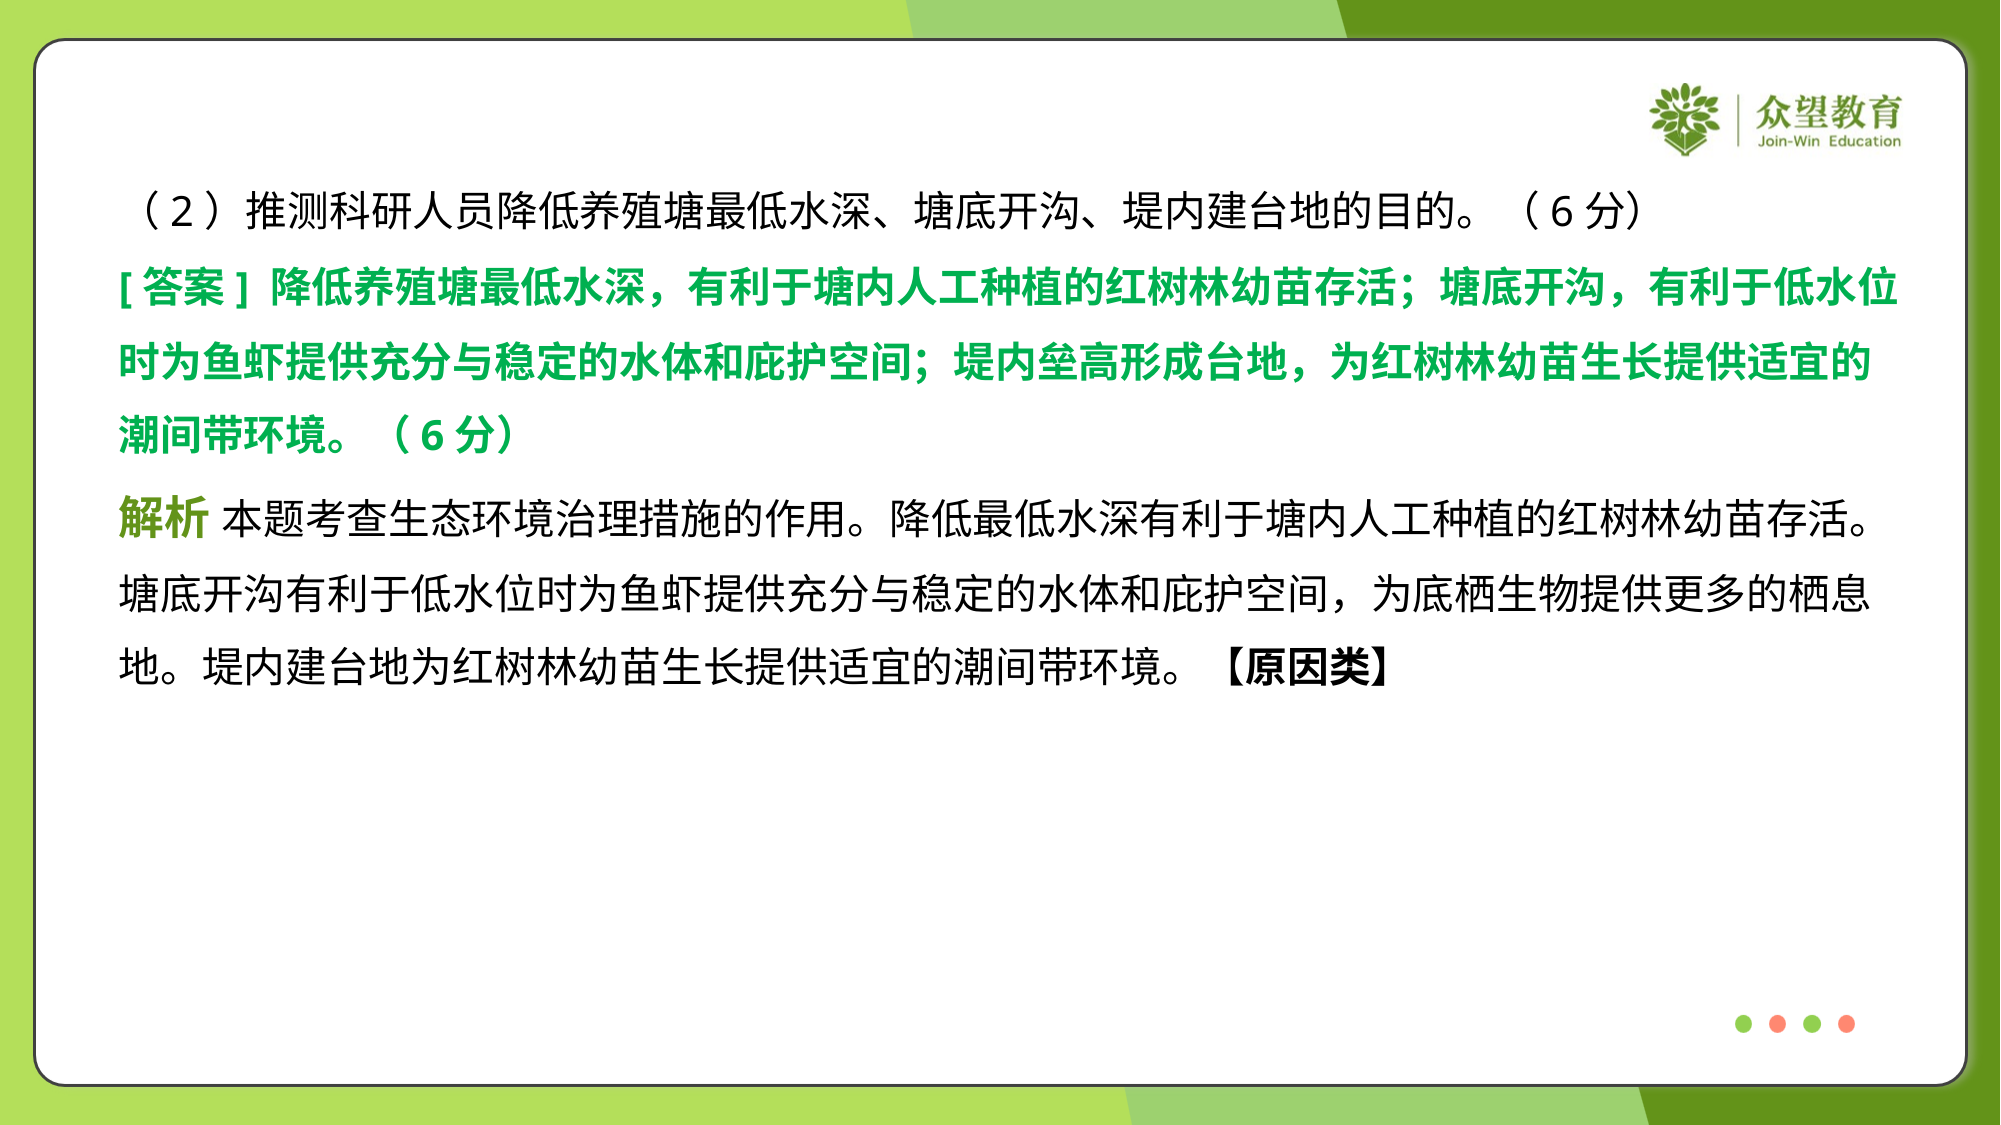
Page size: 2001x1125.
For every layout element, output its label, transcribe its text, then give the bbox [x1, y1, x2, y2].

text_box （2）推测科研人员降低养殖塘最低水深、塘底开沟、堤内建台地的目的。（6分） [118, 159, 1883, 227]
picture [0, 0, 2000, 1125]
text_box 解析 本题考查生态环境治理措施的作用。降低最低水深有利于塘内人工种植的红树林幼苗存活。 塘底开沟有利于低水位时为鱼虾提供充分与稳定的水体和庇护空间，为底栖生物提供更多的栖息 地。堤内建台地为红树林幼苗生长提供适宜的潮间带环境。【原因类】 [118, 466, 1883, 684]
text_box [答案] 降低养殖塘最低水深，有利于塘内人工种植的红树林幼苗存活；塘底开沟，有利于低水位 时为鱼虾提供充分与稳定的水体和庇护空间；堤内垒高形成台地，为红树林幼苗生长提供适宜的 潮间带环境。（6分） [118, 235, 1883, 451]
